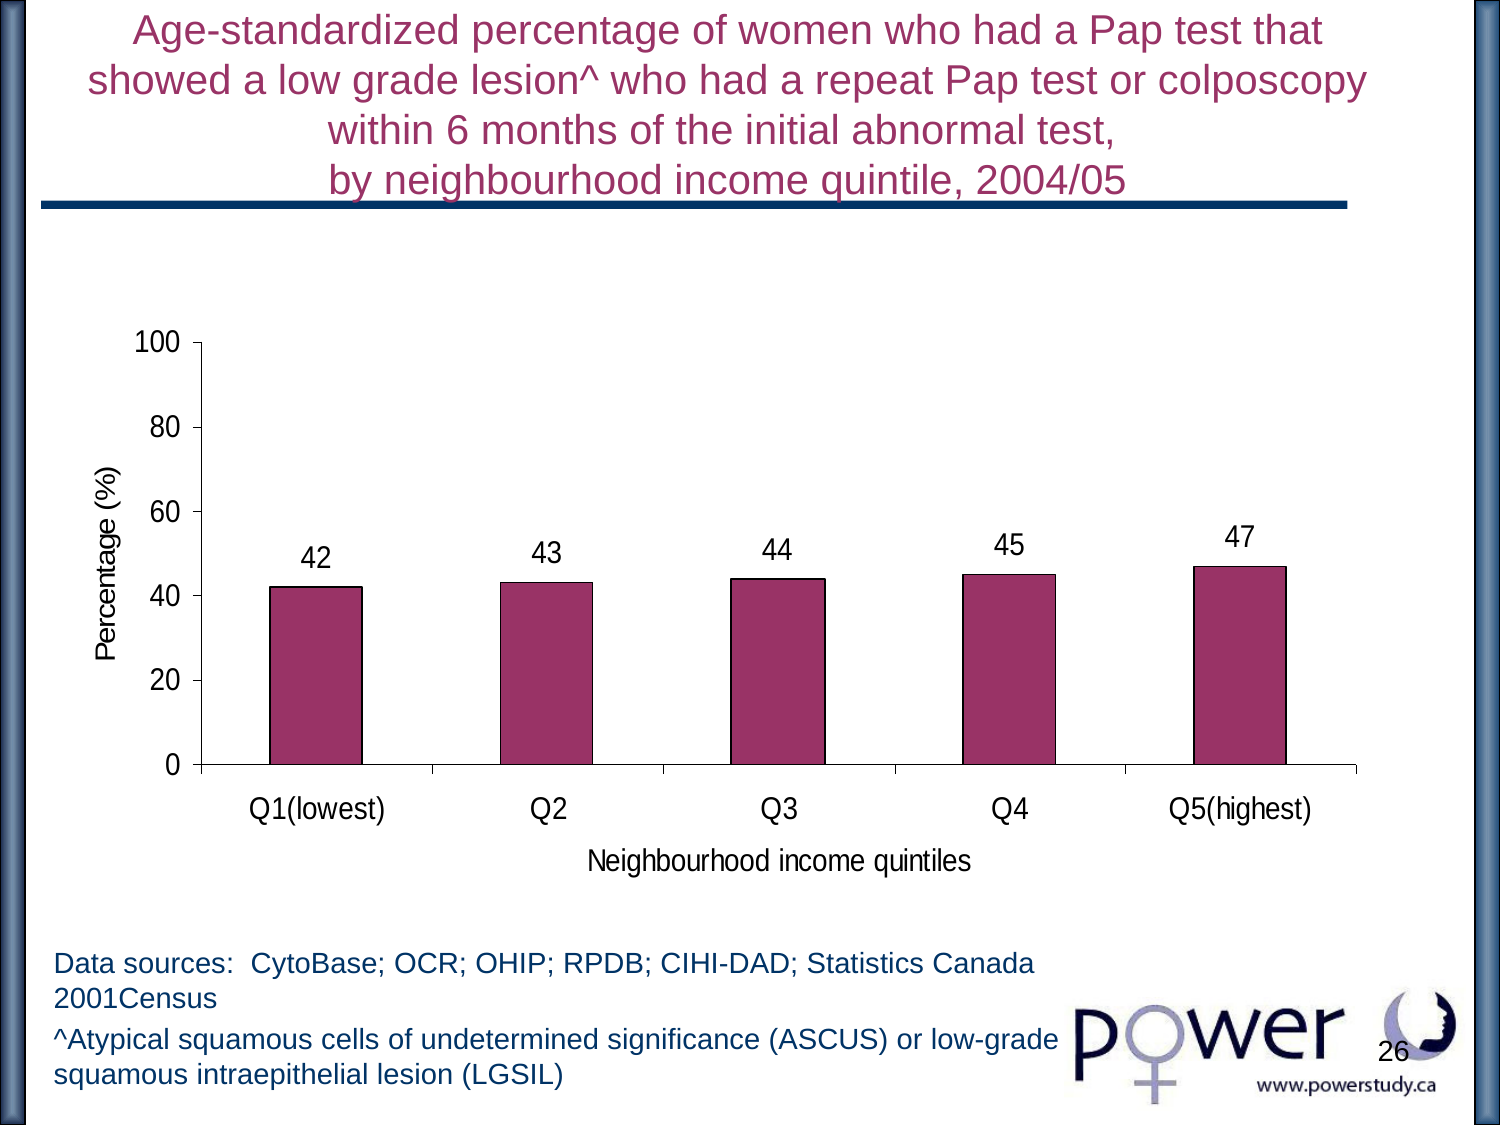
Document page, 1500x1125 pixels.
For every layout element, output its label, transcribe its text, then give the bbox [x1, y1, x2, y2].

text_box Data sources: CytoBase; OCR; OHIP; RPDB; CIHI-DAD; Statistics Canada 2001Census ^Atypical squamous cells of undetermined significance (ASCUS) or low-grade squamous intraepithelial lesion (LGSIL) [38, 937, 1095, 1098]
picture [1064, 979, 1466, 1111]
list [59, 291, 1379, 913]
slide_number 26 [1074, 1024, 1426, 1103]
title Age-standardized percentage of women who had a Pap test that showed a low grade lesion^ who had a repeat Pap test or colposcopy within 6 months of the initial abnormal test, by neighbourhood income quintile, 2004/05 [49, 12, 1406, 194]
